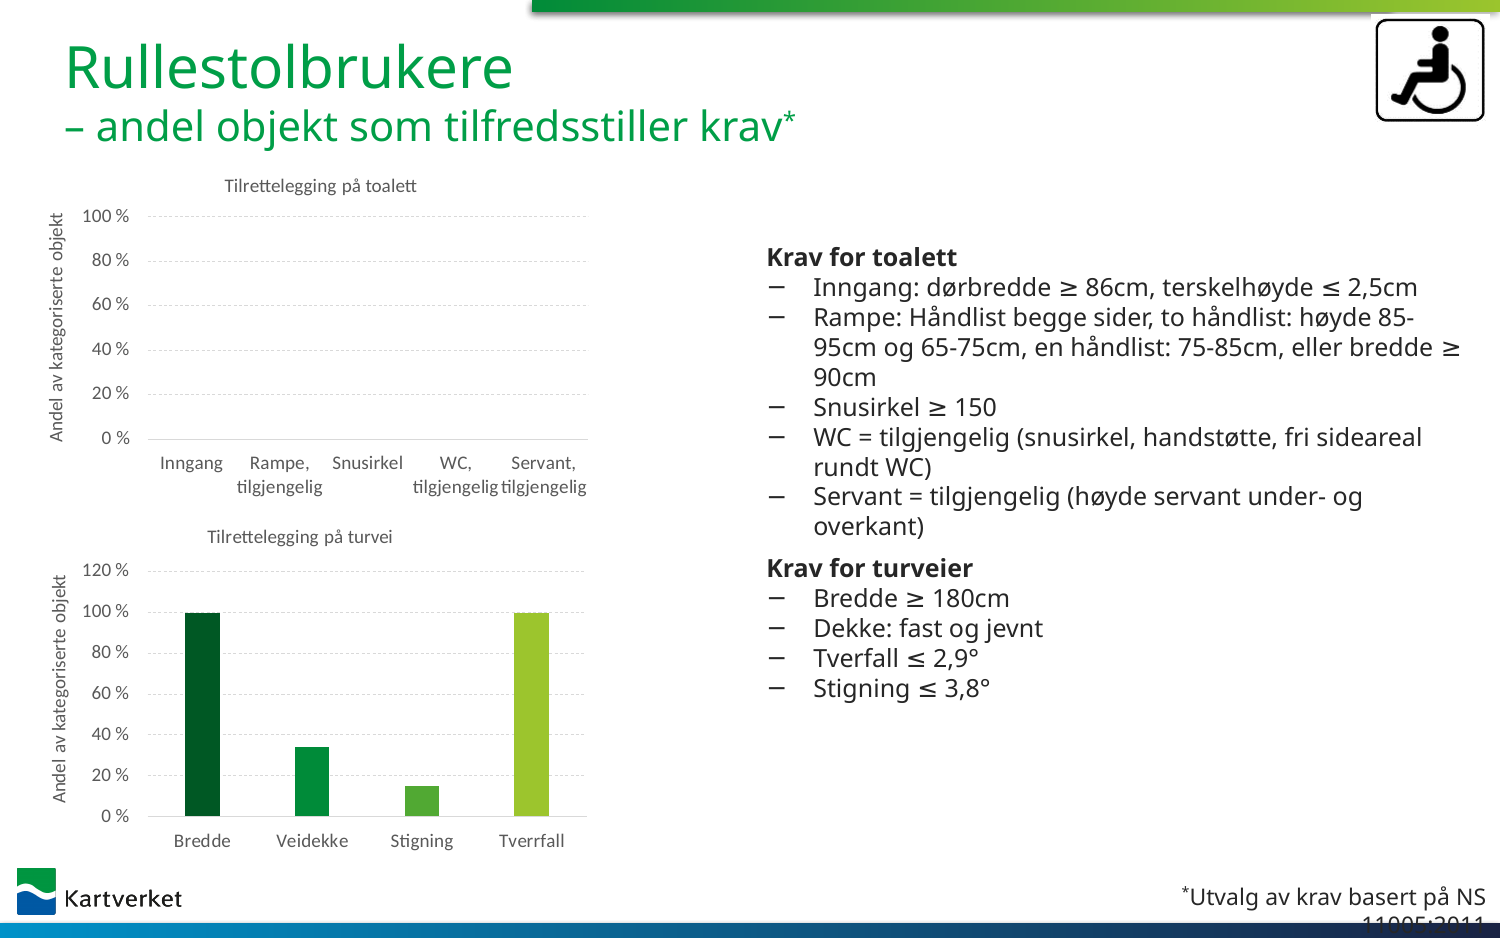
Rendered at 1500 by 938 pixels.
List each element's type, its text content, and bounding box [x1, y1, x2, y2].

text_box Krav for toalett Inngang: dørbredde ≥ 86cm, terskelhøyde ≤ 2,5cm Rampe: Håndlist begge sider, to håndlist: høyde 85-95cm og 65-75cm, en håndlist: 75-85cm, eller bredde ≥ 90cm Snusirkel ≥ 150 WC = tilgjengelig (snusirkel, handstøtte, fri sideareal rundt WC) Servant = tilgjengelig (høyde servant under- og overkant) [751, 234, 1483, 545]
text_box Krav for turveier Bredde ≥ 180cm Dekke: fast og jevnt Tverfall ≤ 2,9° Stigning ≤ 3,8° [751, 545, 1483, 710]
text_box *Utvalg av krav basert på NS 11005:2011 [1068, 873, 1500, 938]
picture [41, 520, 598, 859]
text_box Rullestolbrukere – andel objekt som tilfredsstiller krav* [49, 14, 1431, 158]
picture [1371, 13, 1491, 127]
picture [41, 166, 599, 505]
